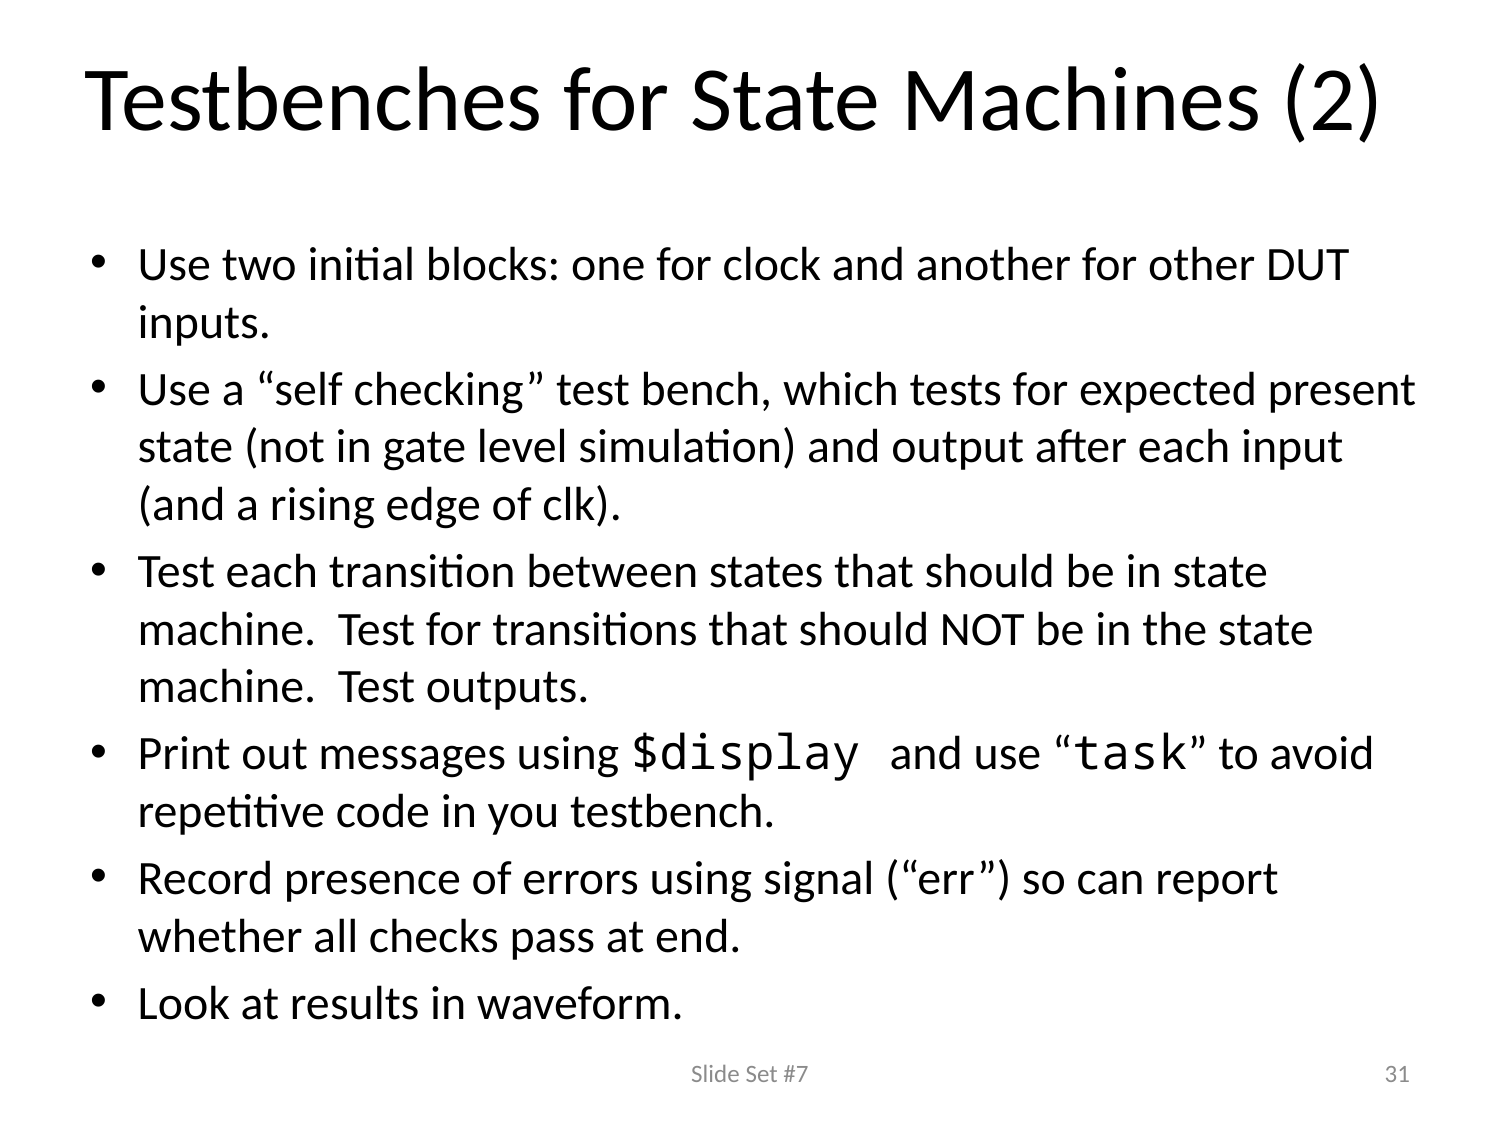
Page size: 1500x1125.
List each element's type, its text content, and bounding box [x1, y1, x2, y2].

title Testbenches for State Machines (2) [47, 0, 1424, 188]
footer Slide Set #7 [512, 1042, 988, 1103]
list Use two initial blocks: one for clock and another for other DUT inputs. Use a “self checking” test bench, which tests for expected present state (not in gate level simulation) and output after each input (and a rising edge of clk). Test each transition between states that should be in state machine. Test for transitions that should NOT be in the state machine. Test outputs. Print out messages using $display and use “task” to avoid repetitive code in you testbench. Record presence of errors using signal (“err”) so can report whether all checks pass at end. Look at results in waveform. [75, 224, 1438, 1038]
slide_number 31 [1074, 1042, 1425, 1103]
